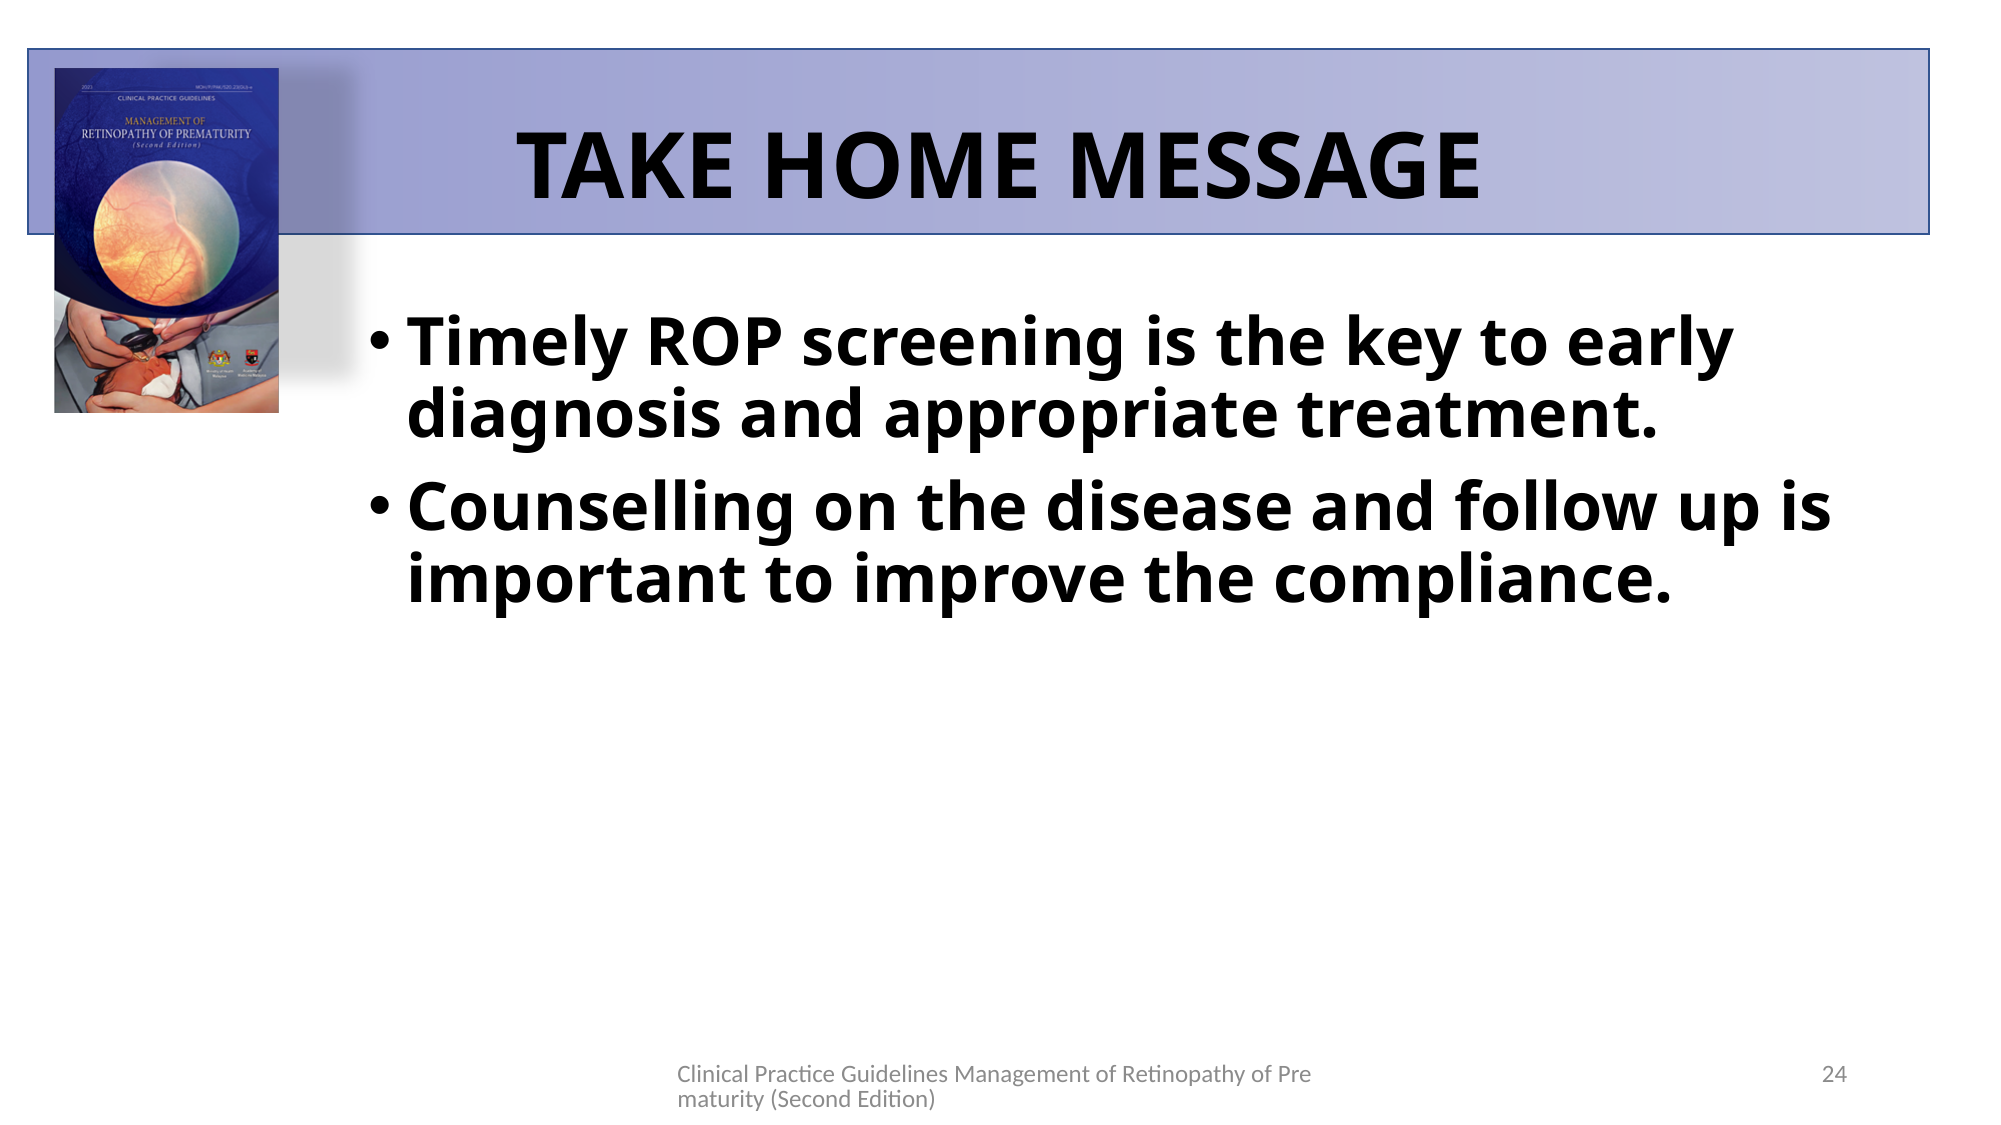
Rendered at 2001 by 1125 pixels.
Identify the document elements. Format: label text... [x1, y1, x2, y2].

text_box [27, 48, 54, 235]
text_box [386, 48, 1930, 235]
picture [54, 37, 386, 413]
slide_number 24 [1412, 1042, 1863, 1103]
footer Clinical Practice Guidelines Management of Retinopathy of Prematurity (Second Edition) [662, 1042, 1338, 1103]
list Timely ROP screening is the key to early diagnosis and appropriate treatment. Counselling on the disease and follow up is important to improve the compliance. [353, 299, 1863, 826]
title TAKE HOME MESSAGE [386, 59, 1863, 278]
